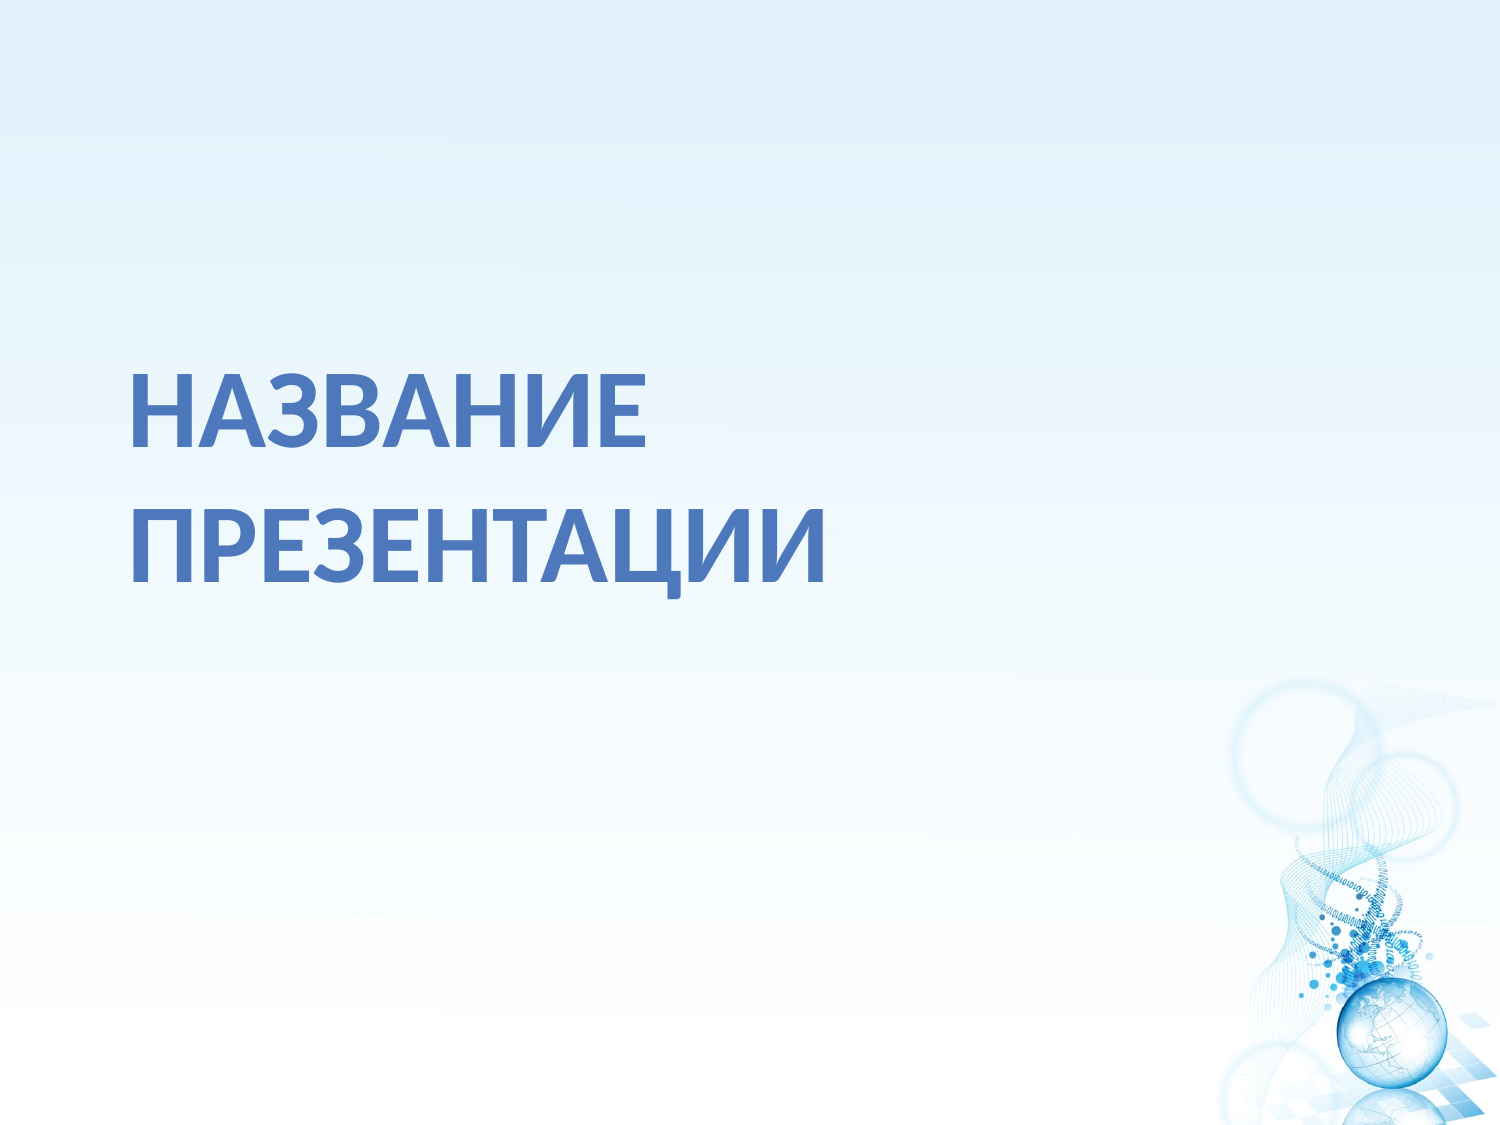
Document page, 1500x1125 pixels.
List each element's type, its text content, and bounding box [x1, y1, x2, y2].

picture [0, 0, 1500, 1125]
title Название презентации [112, 349, 1388, 591]
